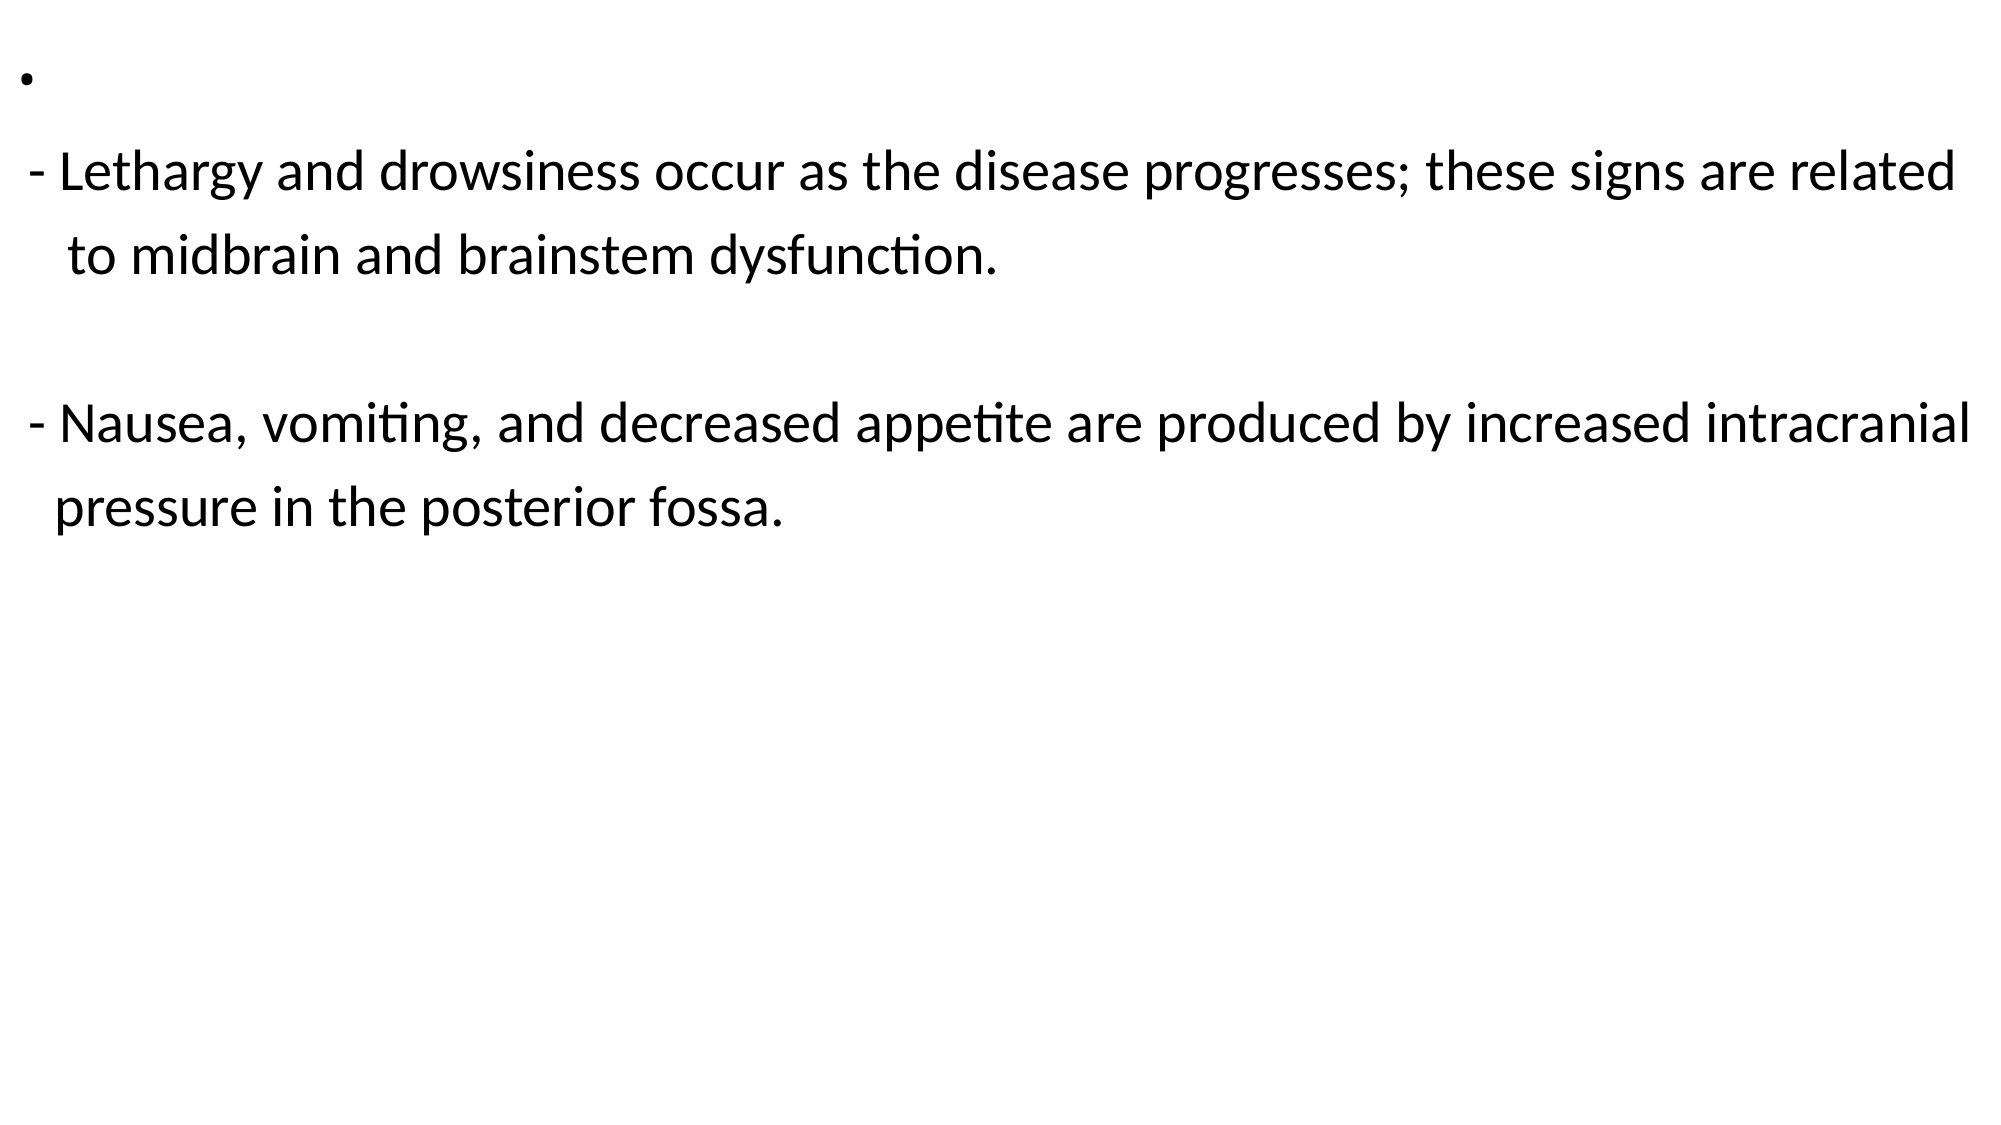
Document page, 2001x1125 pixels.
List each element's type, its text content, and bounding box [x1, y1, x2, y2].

list - Lethargy and drowsiness occur as the disease progresses; these signs are related to midbrain and brainstem dysfunction. - Nausea, vomiting, and decreased appetite are produced by increased intracranial pressure in the posterior fossa. [0, 133, 2000, 1125]
title . [0, 0, 1863, 112]
